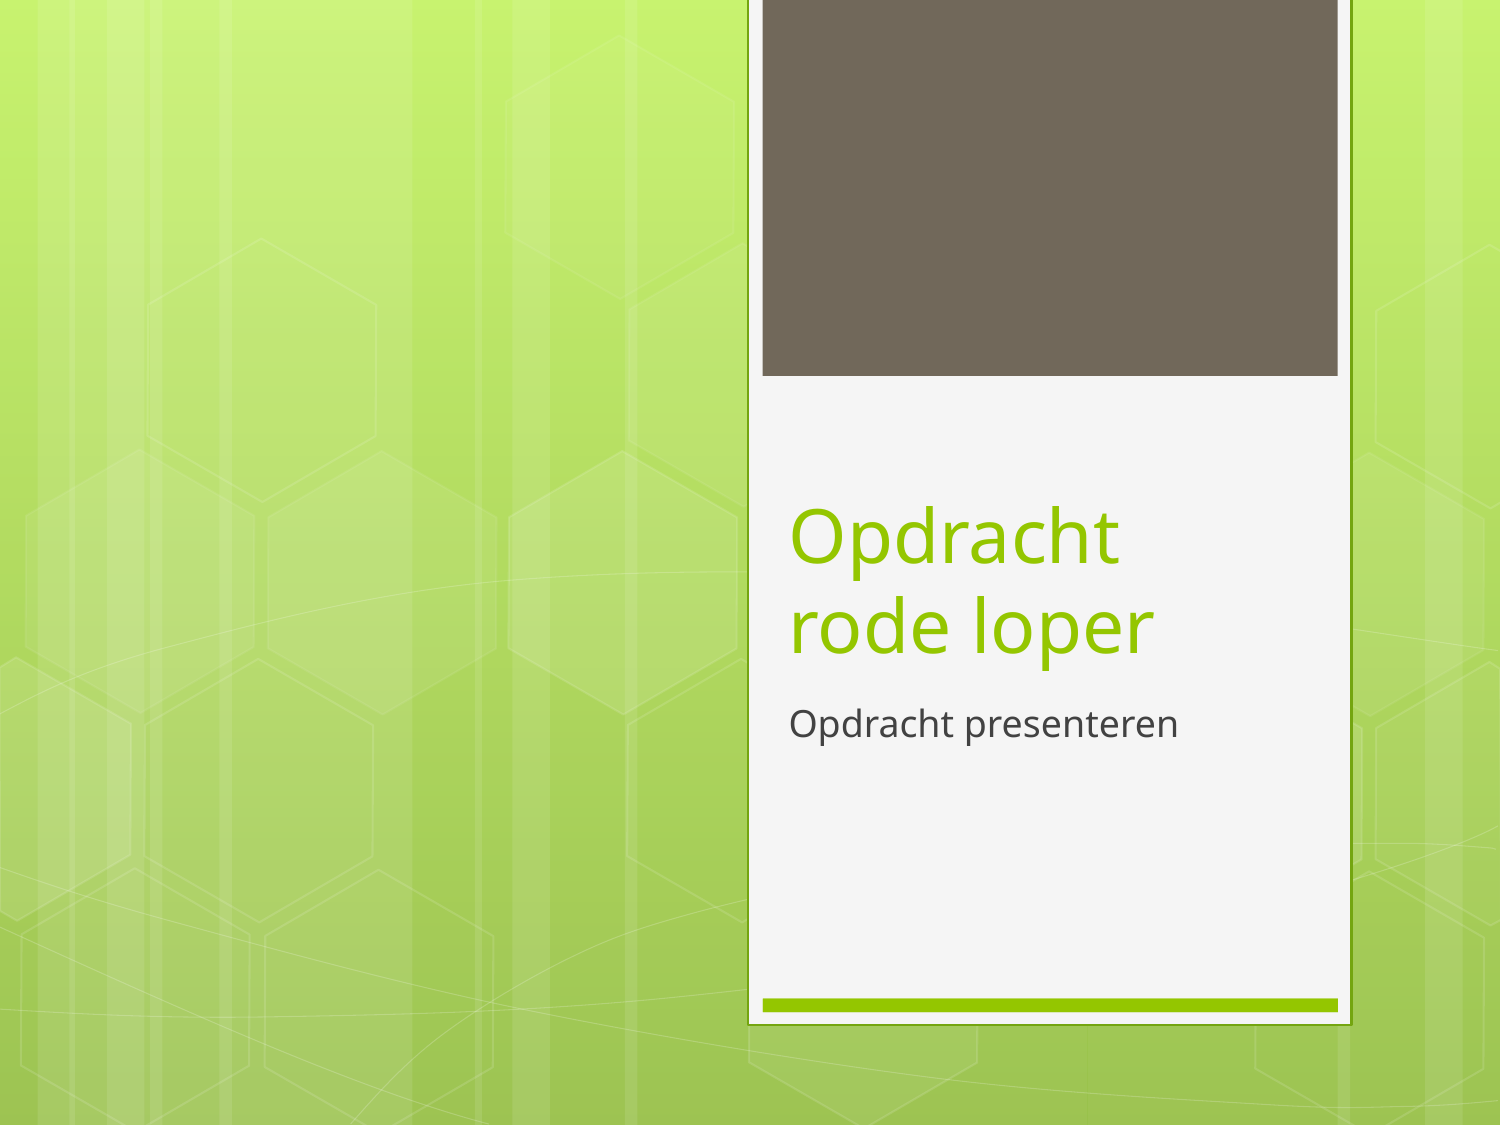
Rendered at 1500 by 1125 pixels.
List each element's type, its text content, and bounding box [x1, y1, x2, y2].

title Opdracht rode loper [773, 397, 1318, 677]
subtitle Opdracht presenteren [773, 692, 1317, 900]
